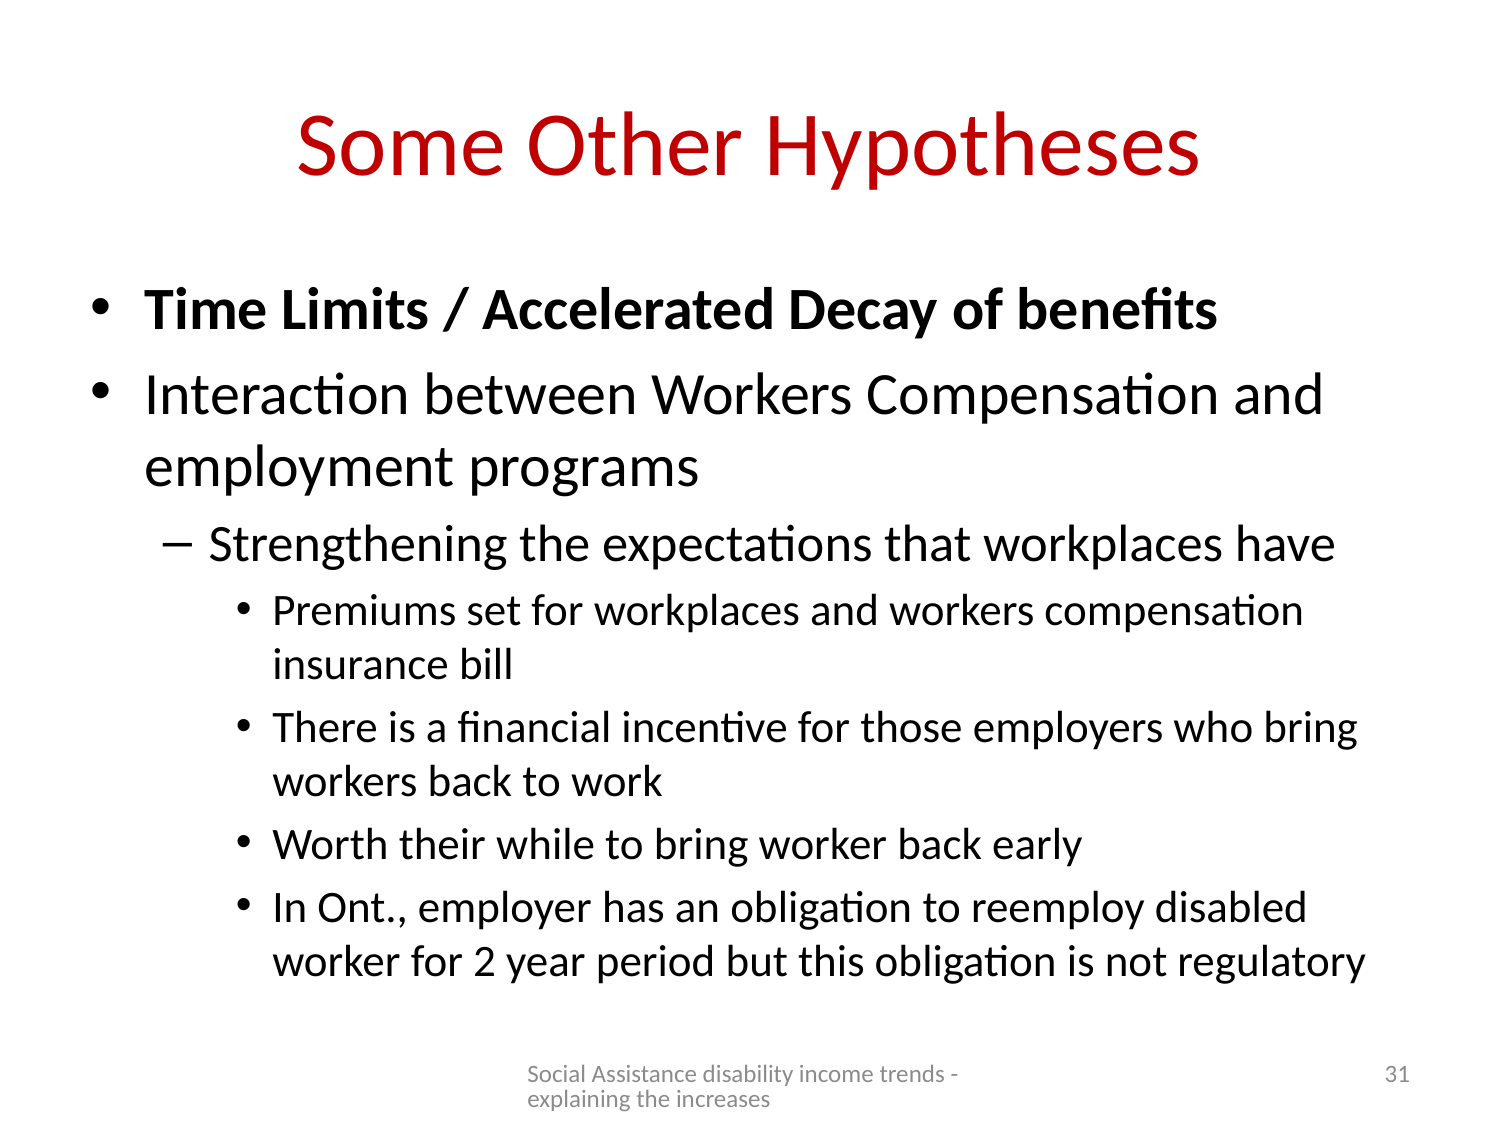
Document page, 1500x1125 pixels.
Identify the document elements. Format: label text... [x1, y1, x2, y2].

title Some Other Hypotheses [75, 45, 1425, 233]
footer Social Assistance disability income trends - explaining the increases [512, 1042, 988, 1103]
list Time Limits / Accelerated Decay of benefits Interaction between Workers Compensation and employment programs Strengthening the expectations that workplaces have Premiums set for workplaces and workers compensation insurance bill There is a financial incentive for those employers who bring workers back to work Worth their while to bring worker back early In Ont., employer has an obligation to reemploy disabled worker for 2 year period but this obligation is not regulatory [75, 262, 1425, 1005]
slide_number 31 [1074, 1042, 1425, 1103]
